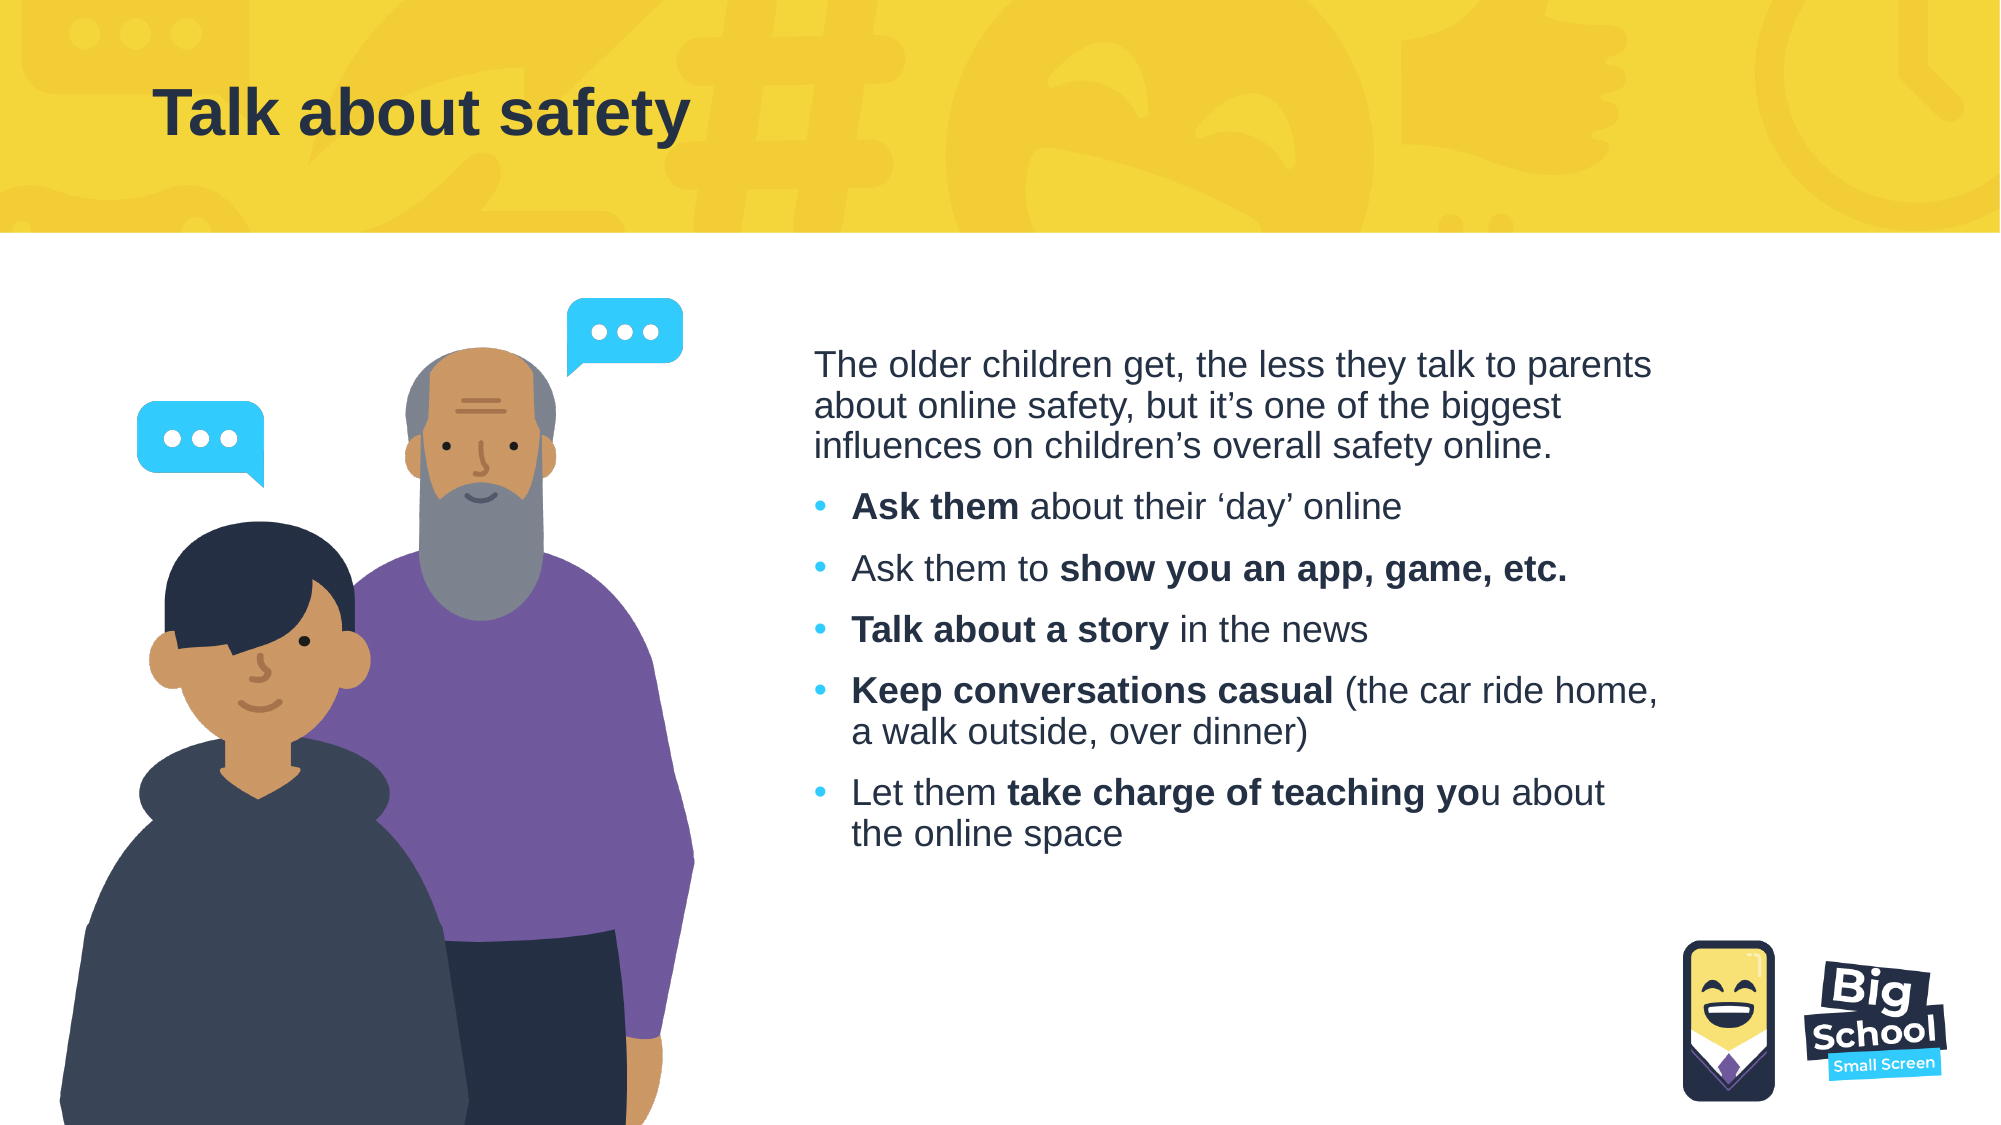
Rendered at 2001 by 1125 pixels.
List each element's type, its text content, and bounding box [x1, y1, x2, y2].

title Talk about safety [137, 0, 1863, 229]
picture [0, 0, 2000, 1125]
list The older children get, the less they talk to parents about online safety, but it’s one of the biggest influences on children’s overall safety online. Ask them about their ‘day’ online Ask them to show you an app, game, etc. Talk about a story in the news Keep conversations casual (the car ride home, a walk outside, over dinner) Let them take charge of teaching you about the online space [800, 337, 1674, 964]
